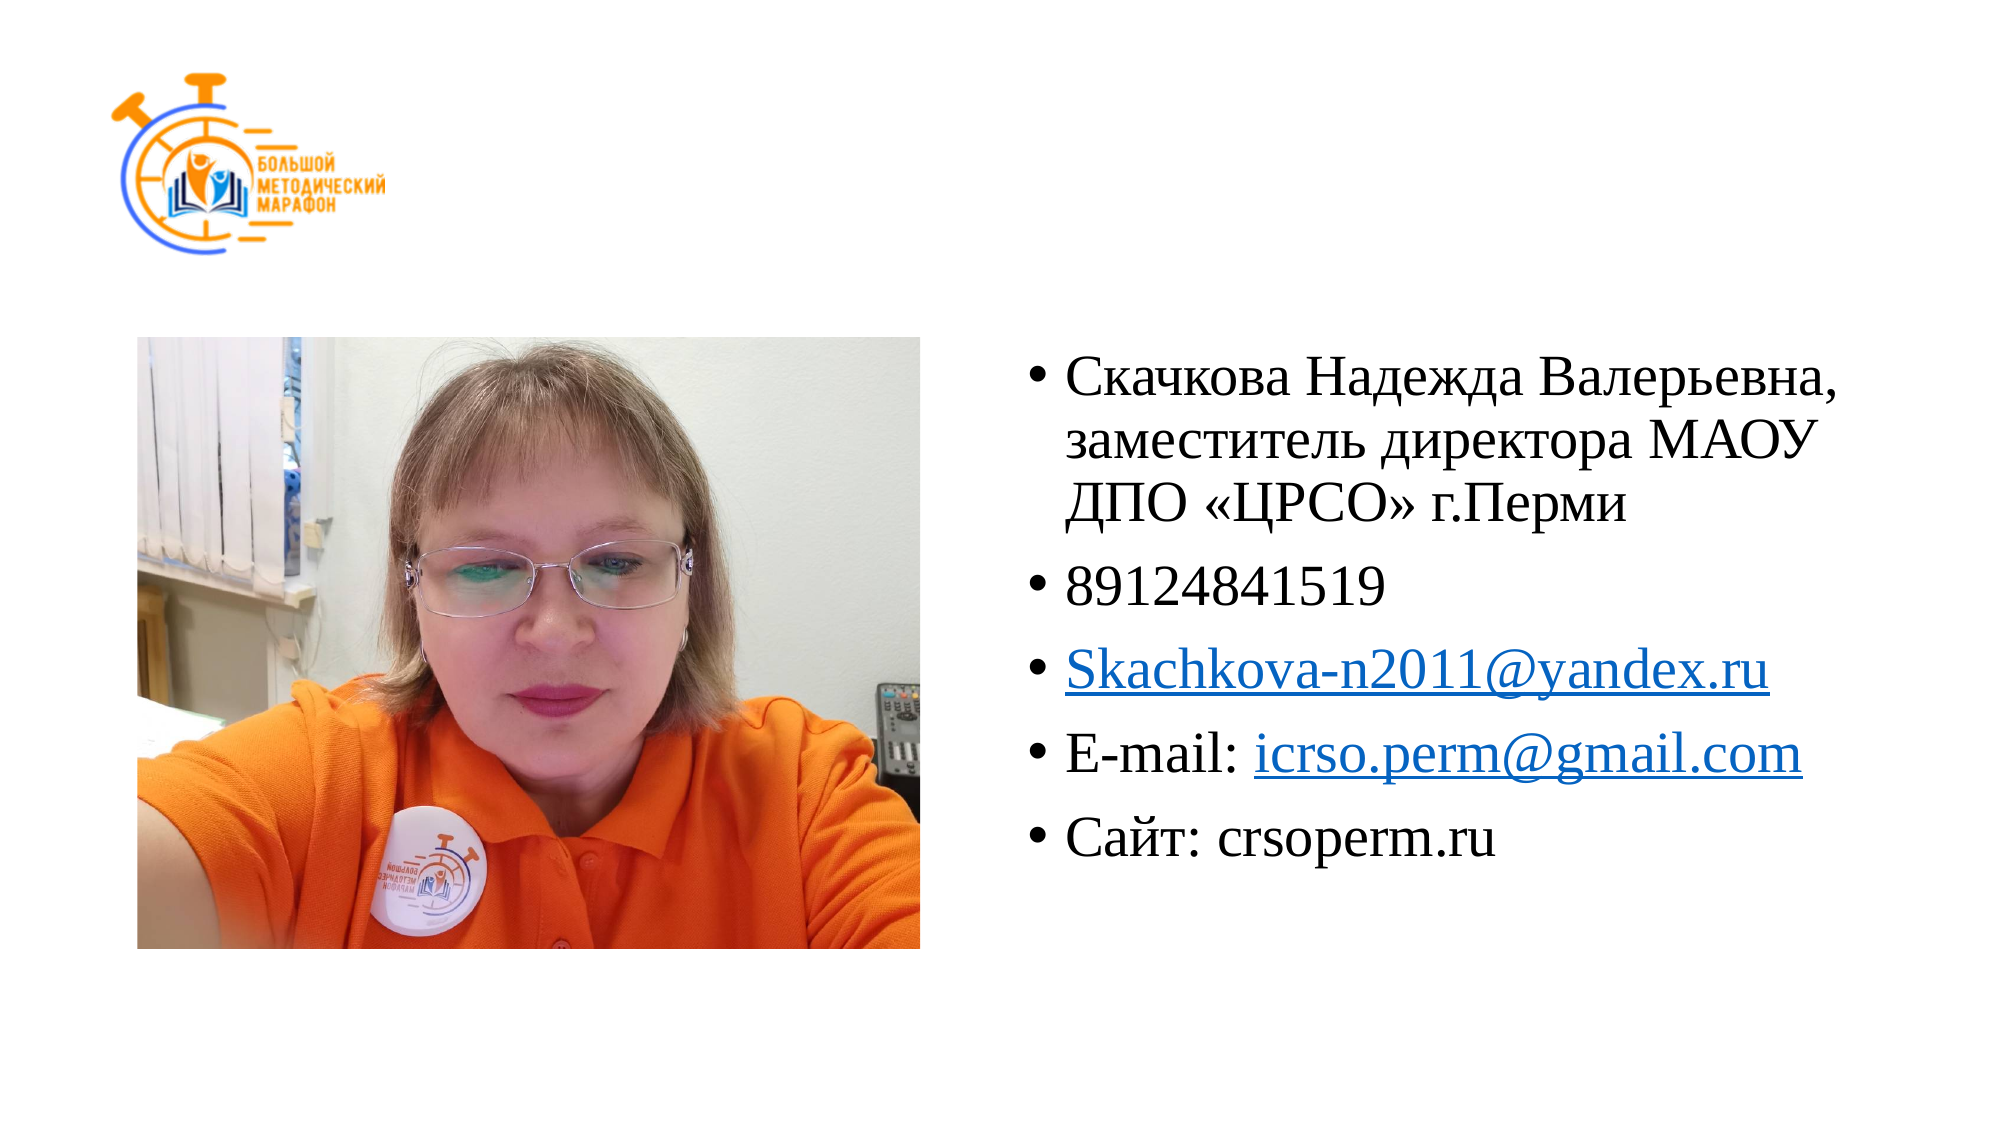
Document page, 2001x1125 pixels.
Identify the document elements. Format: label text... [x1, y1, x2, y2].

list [137, 337, 920, 949]
list Скачкова Надежда Валерьевна, заместитель директора МАОУ ДПО «ЦРСО» г.Перми 89124841519 Skachkova-n2011@yandex.ru E-mail: icrso.perm@gmail.com Сайт: crsoperm.ru [1012, 337, 1863, 976]
picture [101, 59, 385, 313]
